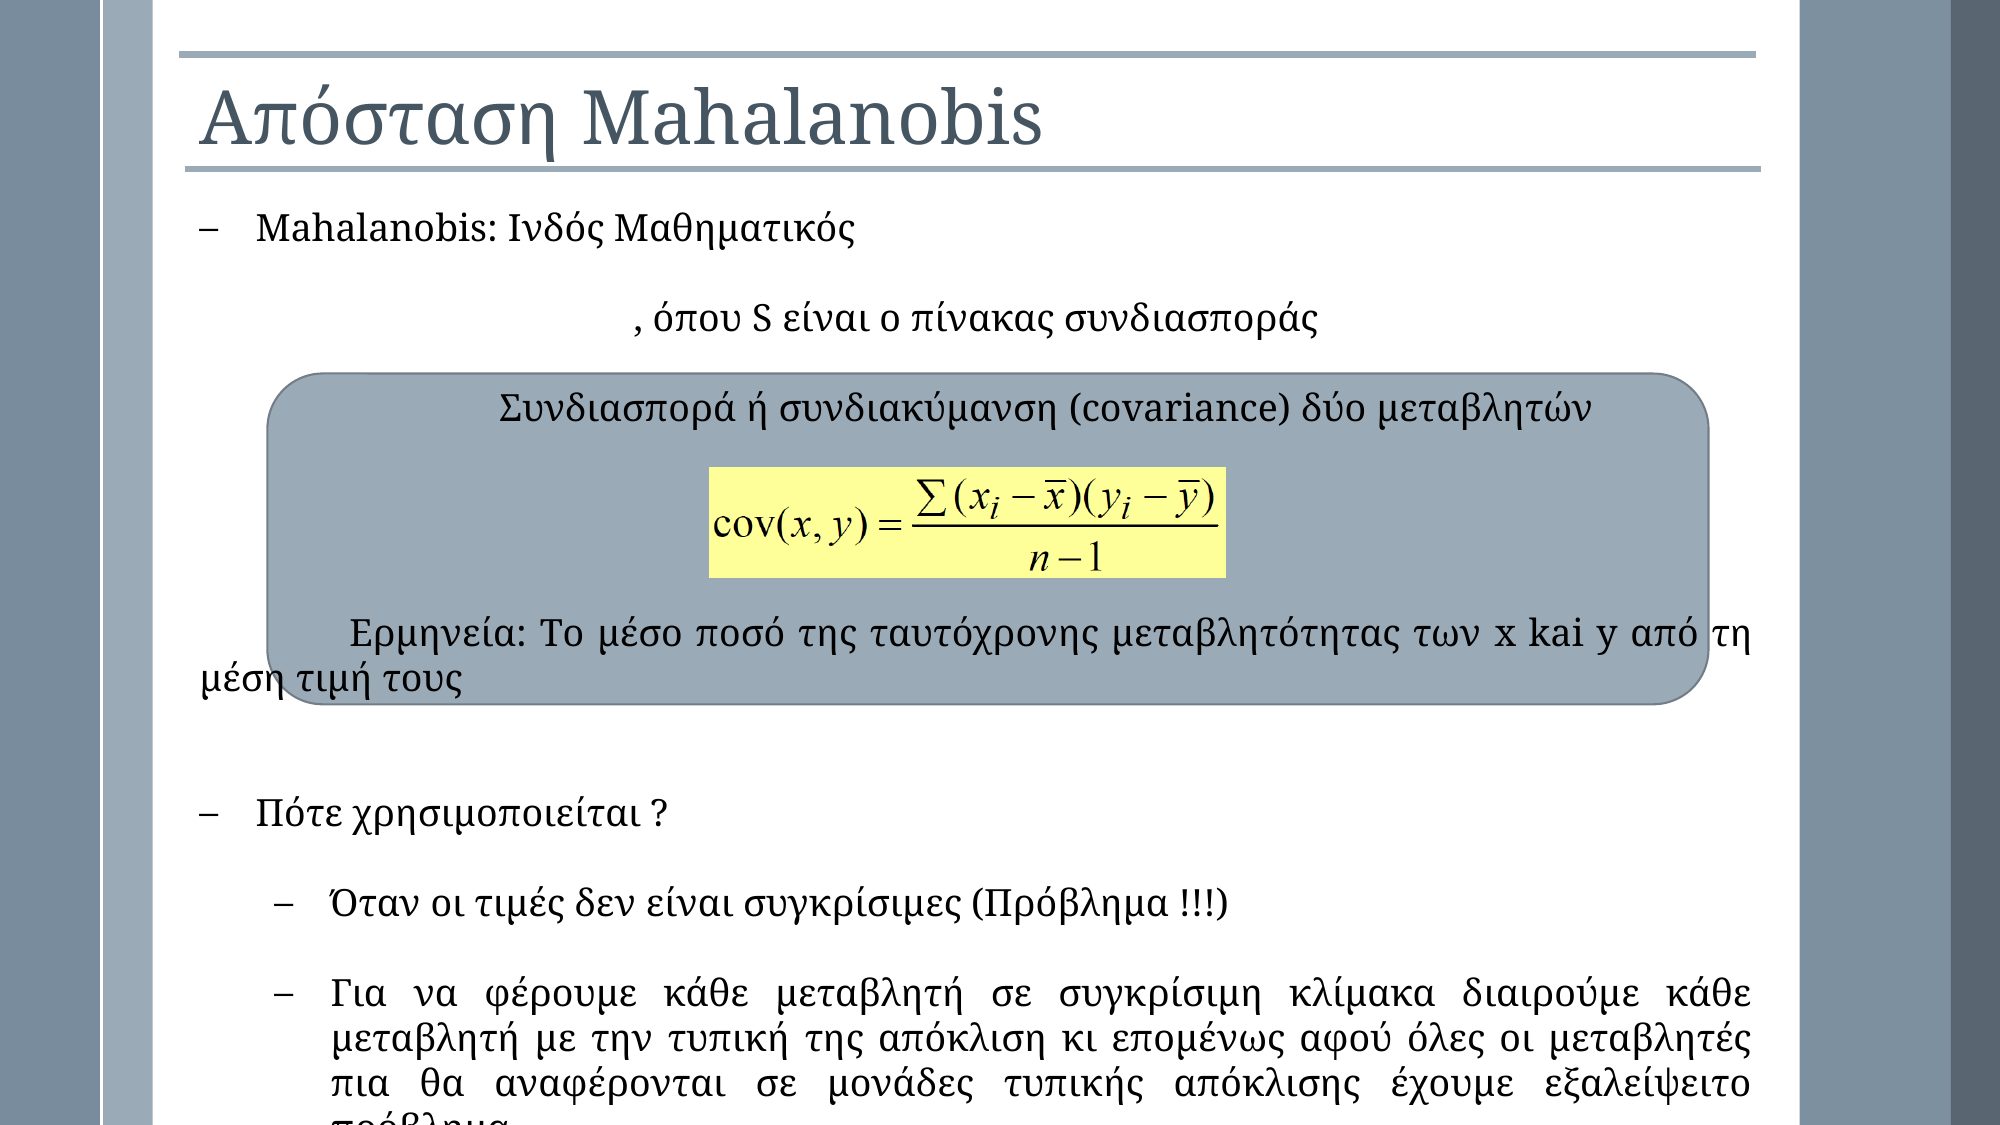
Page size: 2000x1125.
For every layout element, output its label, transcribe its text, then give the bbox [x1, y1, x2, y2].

text_box Απόσταση Mahalanobis [184, 62, 1756, 167]
picture [709, 467, 1226, 578]
text_box [266, 372, 1710, 706]
